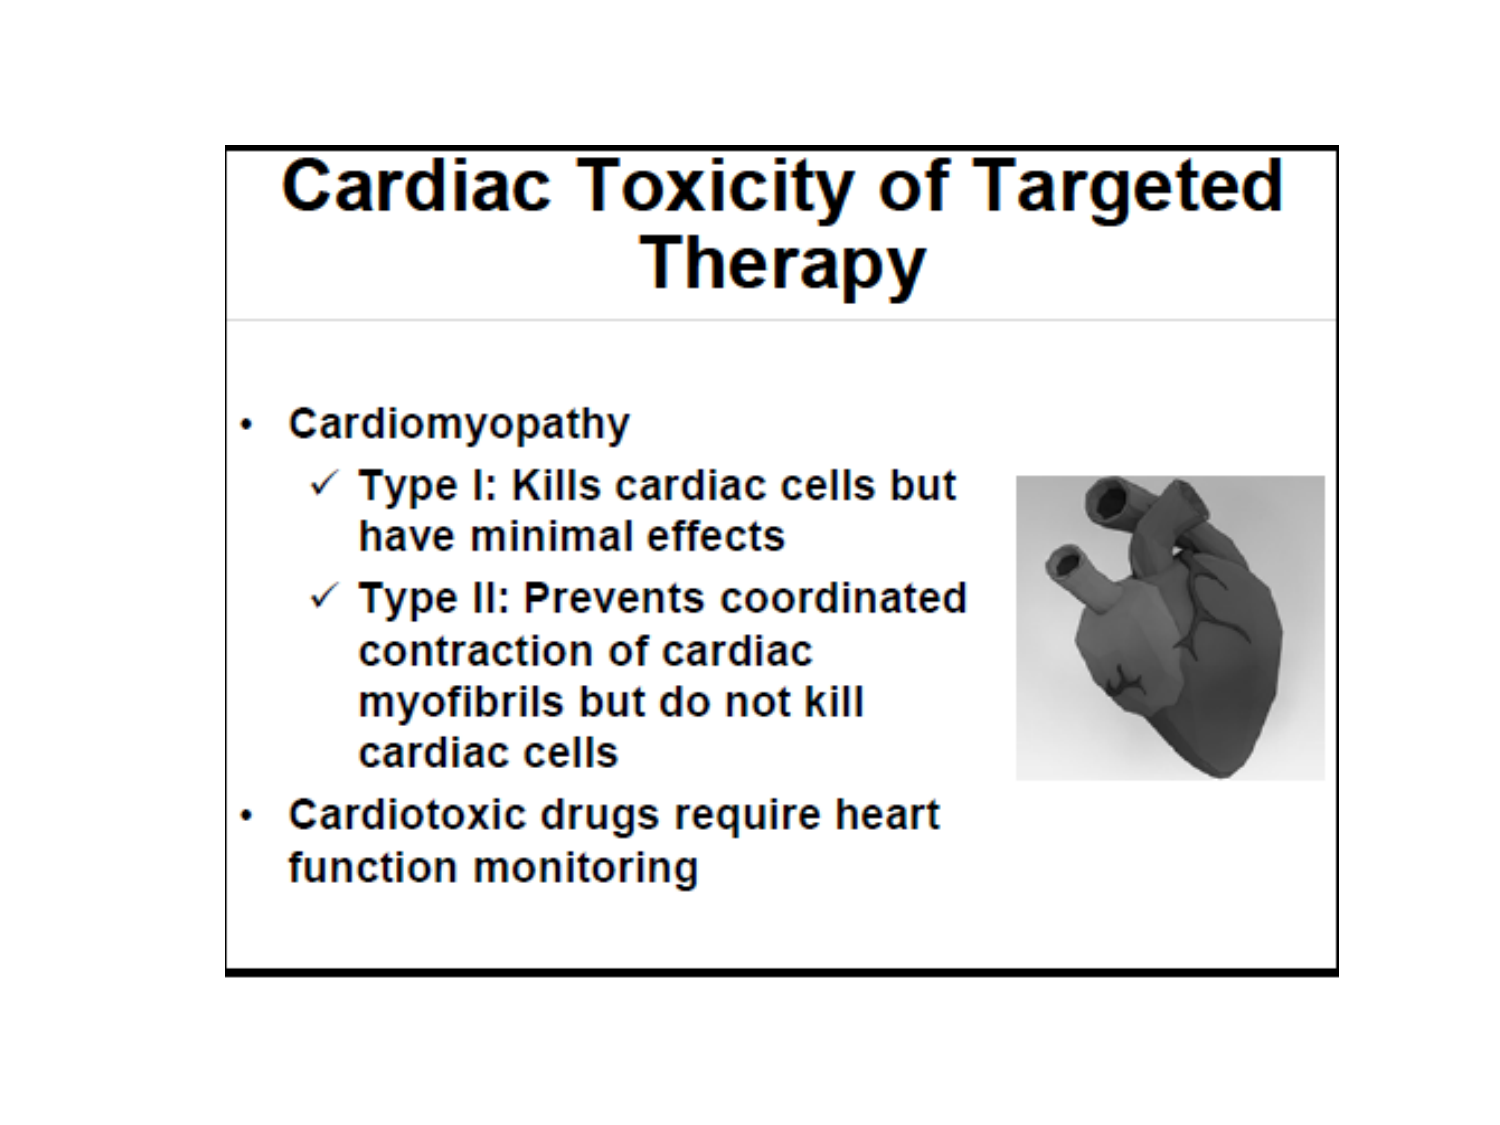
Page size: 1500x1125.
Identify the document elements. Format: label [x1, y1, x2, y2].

list [224, 145, 1339, 980]
